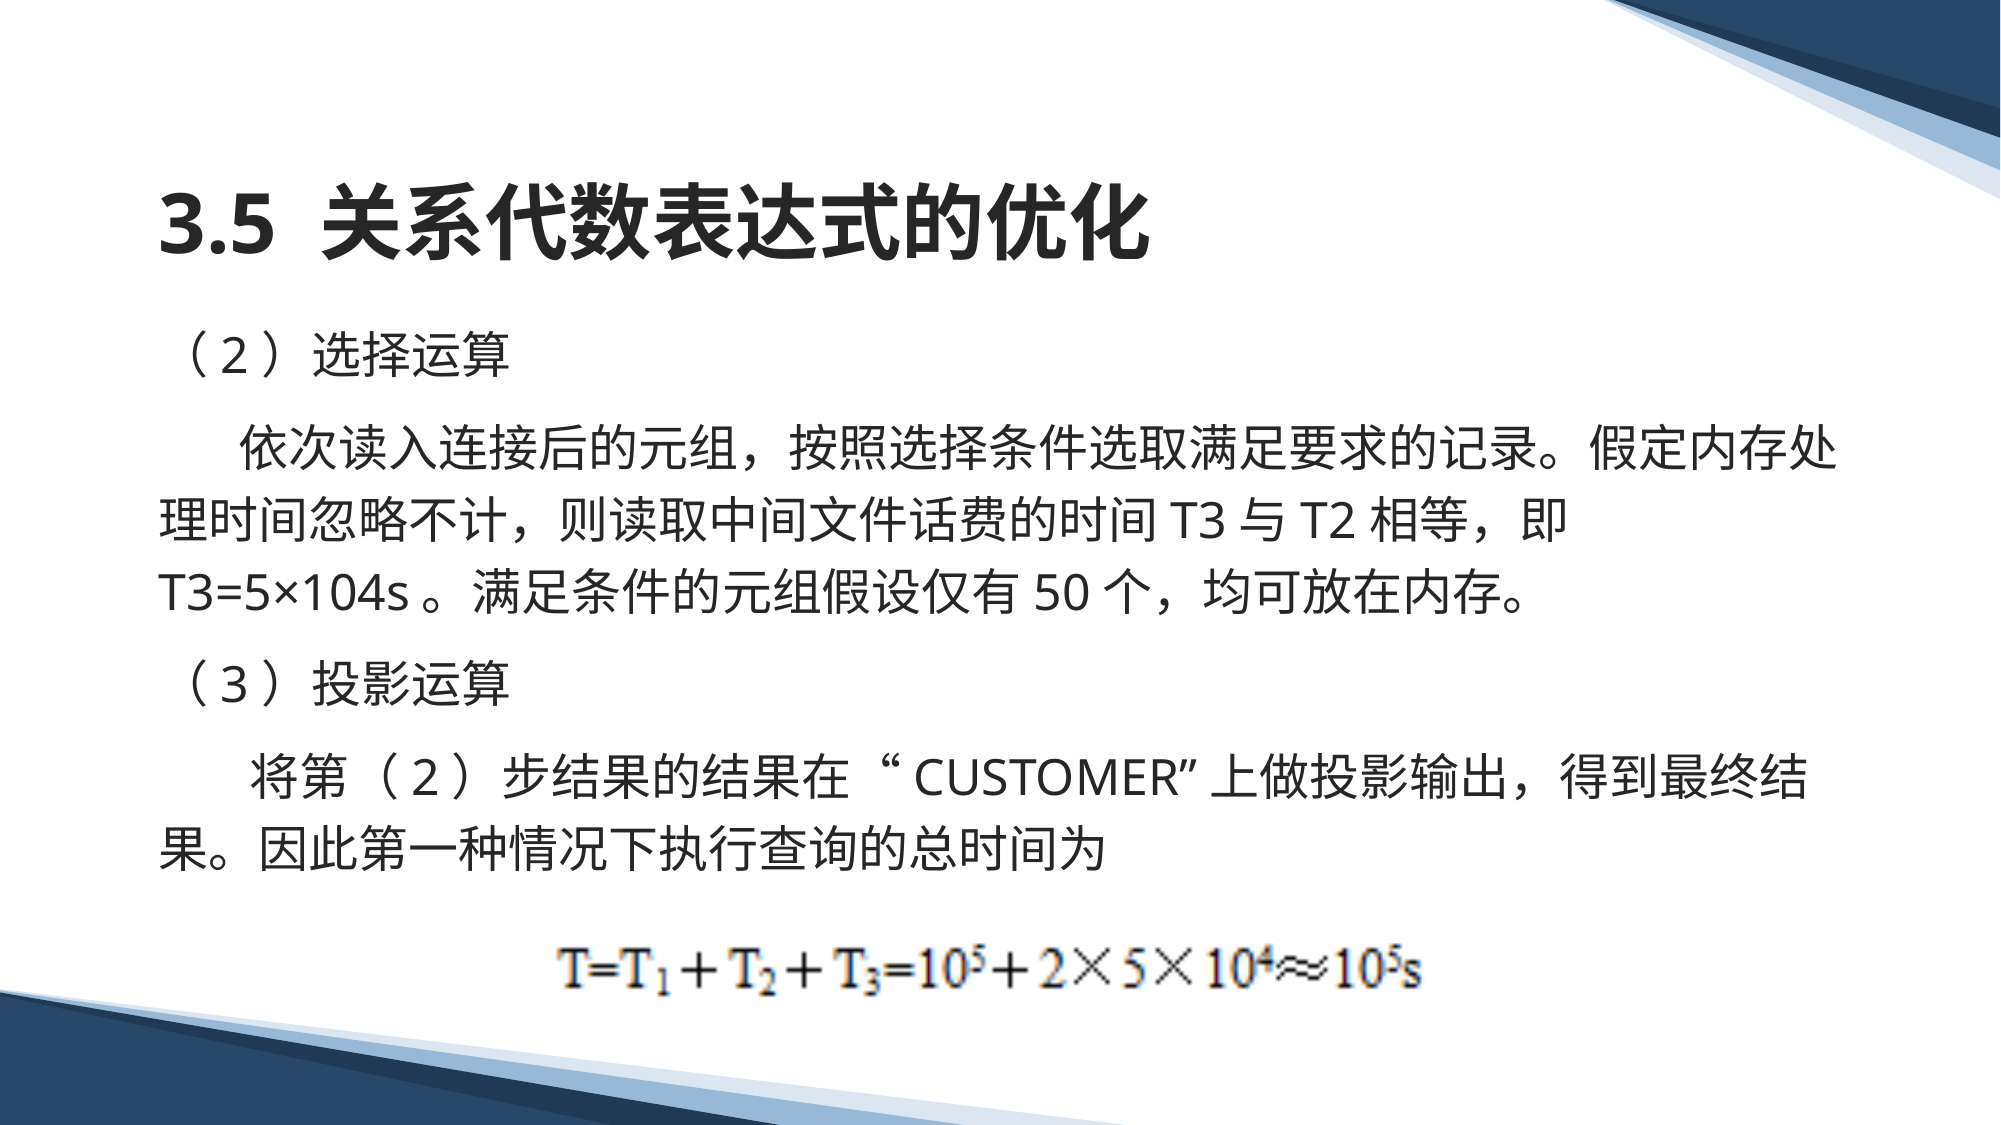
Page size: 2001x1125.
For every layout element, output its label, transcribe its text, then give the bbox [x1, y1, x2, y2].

title 3.5 关系代数表达式的优化 [143, 54, 1857, 280]
list （2）选择运算 依次读入连接后的元组，按照选择条件选取满足要求的记录。假定内存处理时间忽略不计，则读取中间文件话费的时间T3与T2相等，即T3=5×104s。满足条件的元组假设仅有50个，均可放在内存。 （3）投影运算 将第（2）步结果的结果在“CUSTOMER”上做投影输出，得到最终结果。因此第一种情况下执行查询的总时间为 [143, 303, 1857, 1013]
picture [543, 934, 1457, 1013]
